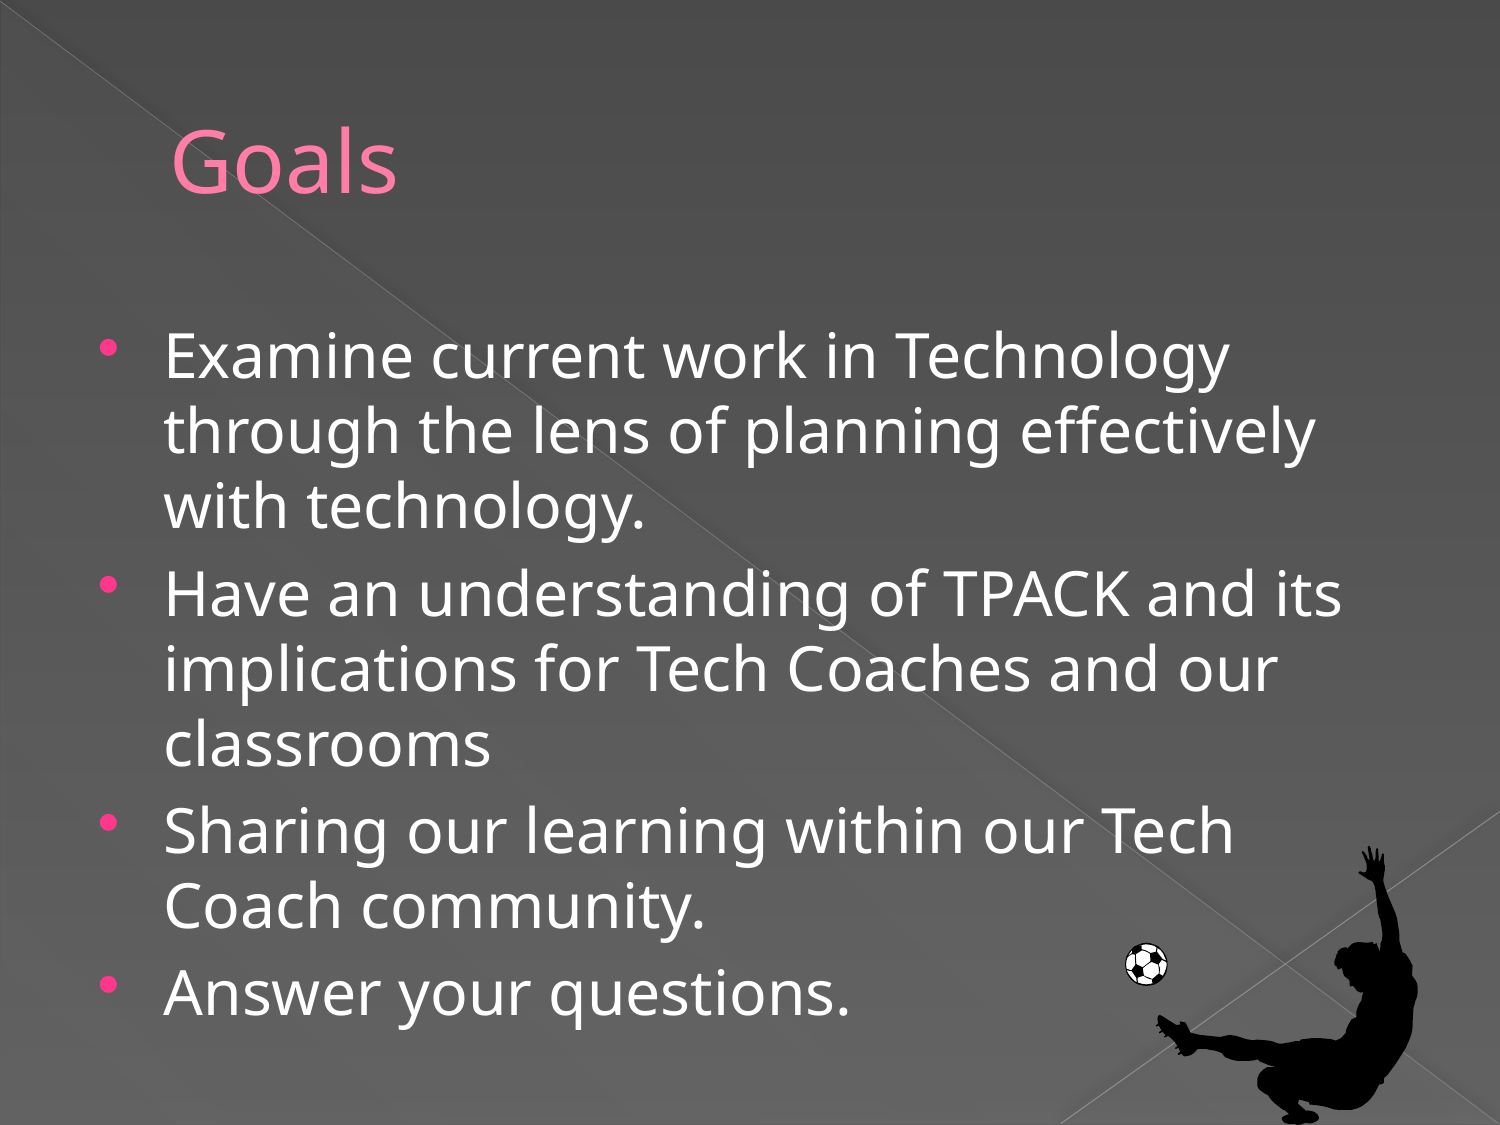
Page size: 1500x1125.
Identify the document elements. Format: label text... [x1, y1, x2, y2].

list Examine current work in Technology through the lens of planning effectively with technology. Have an understanding of TPACK and its implications for Tech Coaches and our classrooms Sharing our learning within our Tech Coach community. Answer your questions. [75, 308, 1425, 1059]
picture [1124, 845, 1418, 1125]
title Goals [75, 43, 1425, 274]
